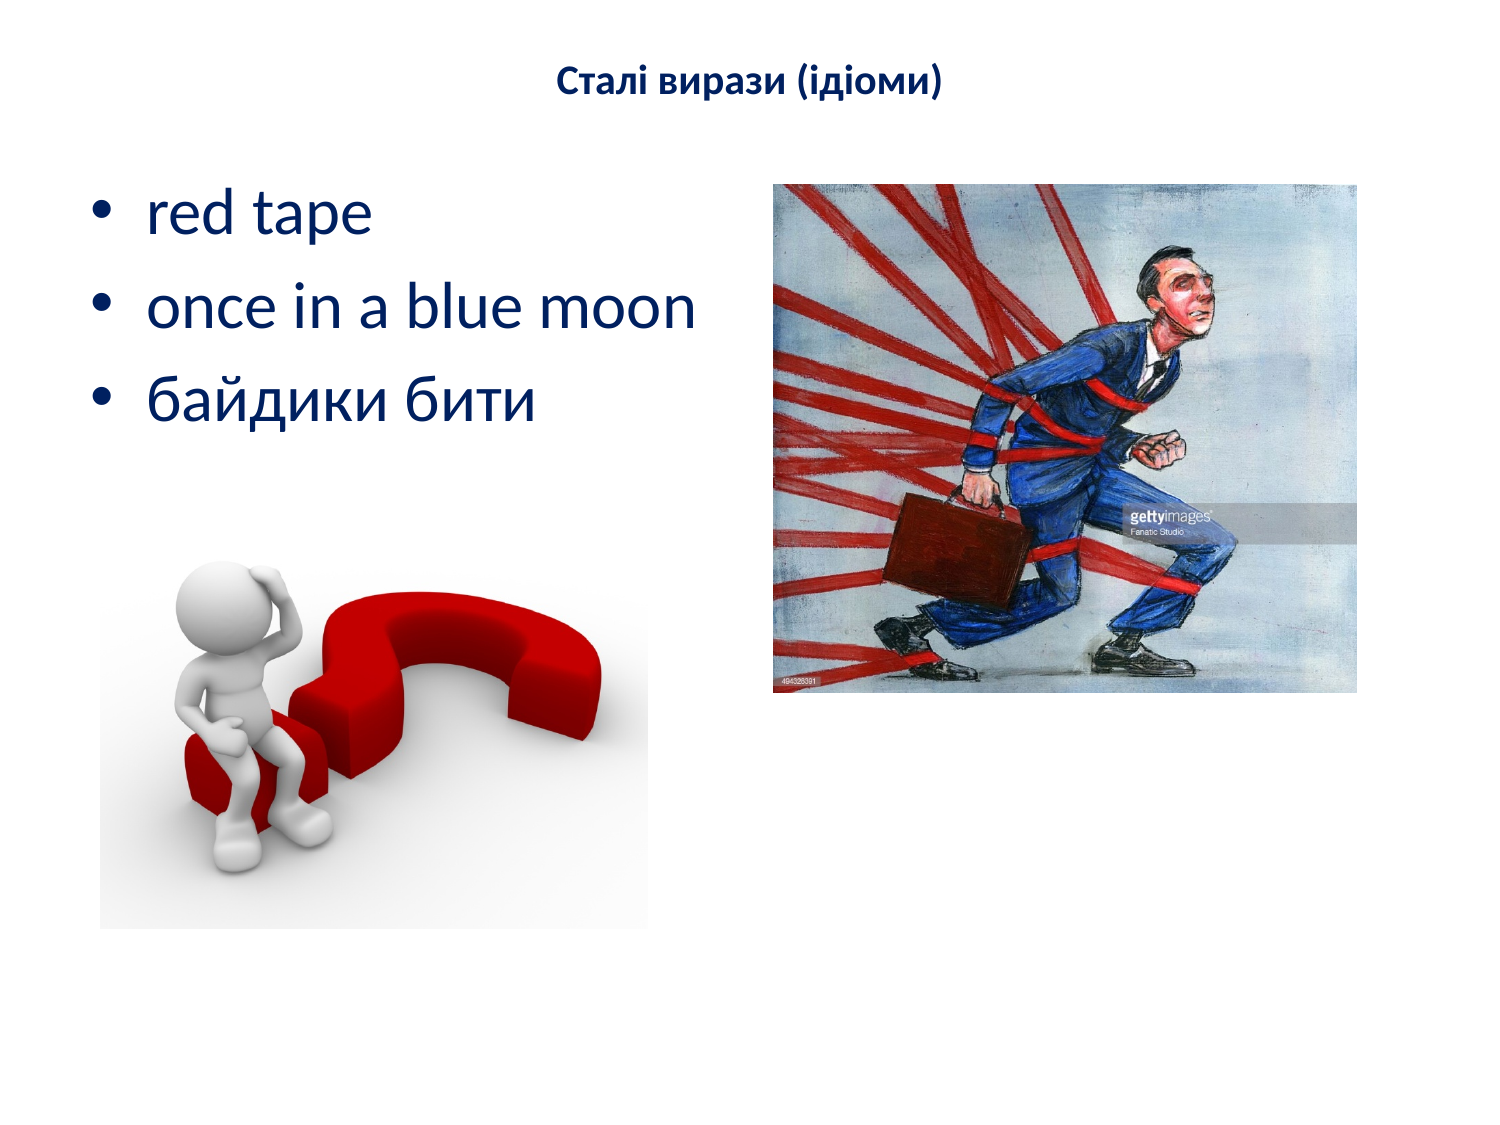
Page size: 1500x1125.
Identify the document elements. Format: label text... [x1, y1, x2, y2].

list red tape once in a blue moon байдики бити [75, 160, 1425, 1005]
title Сталі вирази (ідіоми) [75, 45, 1425, 160]
picture [100, 514, 648, 929]
picture [773, 184, 1357, 693]
